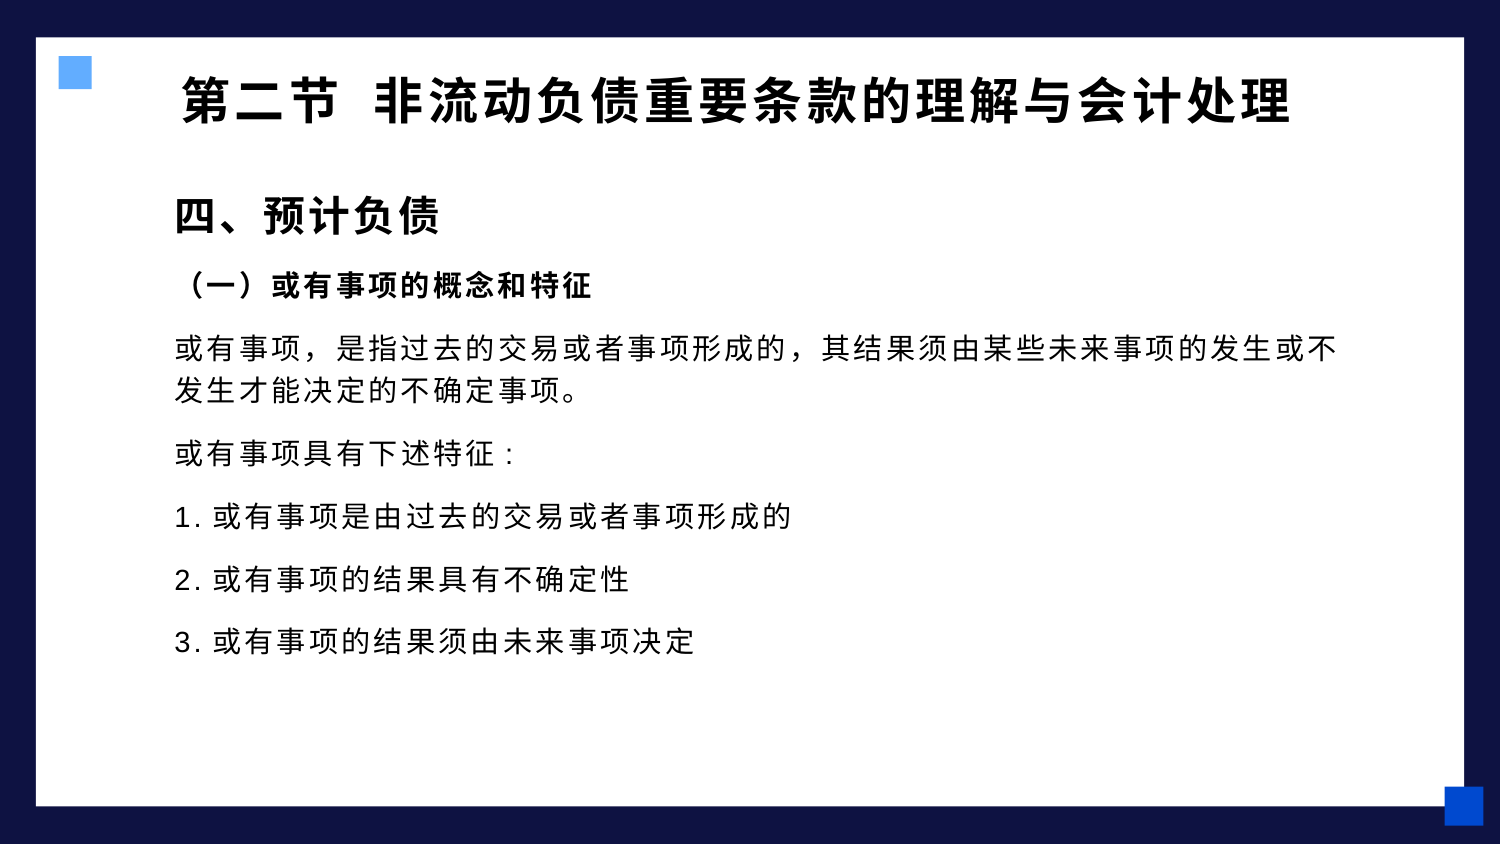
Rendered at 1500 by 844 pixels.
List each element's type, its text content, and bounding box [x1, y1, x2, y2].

list 四、预计负债 （一）或有事项的概念和特征 或有事项，是指过去的交易或者事项形成的，其结果须由某些未来事项的发生或不发生才能决定的不确定事项。 或有事项具有下述特征: 1.或有事项是由过去的交易或者事项形成的 2.或有事项的结果具有不确定性 3.或有事项的结果须由未来事项决定 [157, 179, 1376, 604]
title 第二节 非流动负债重要条款的理解与会计处理 [141, 48, 1327, 138]
